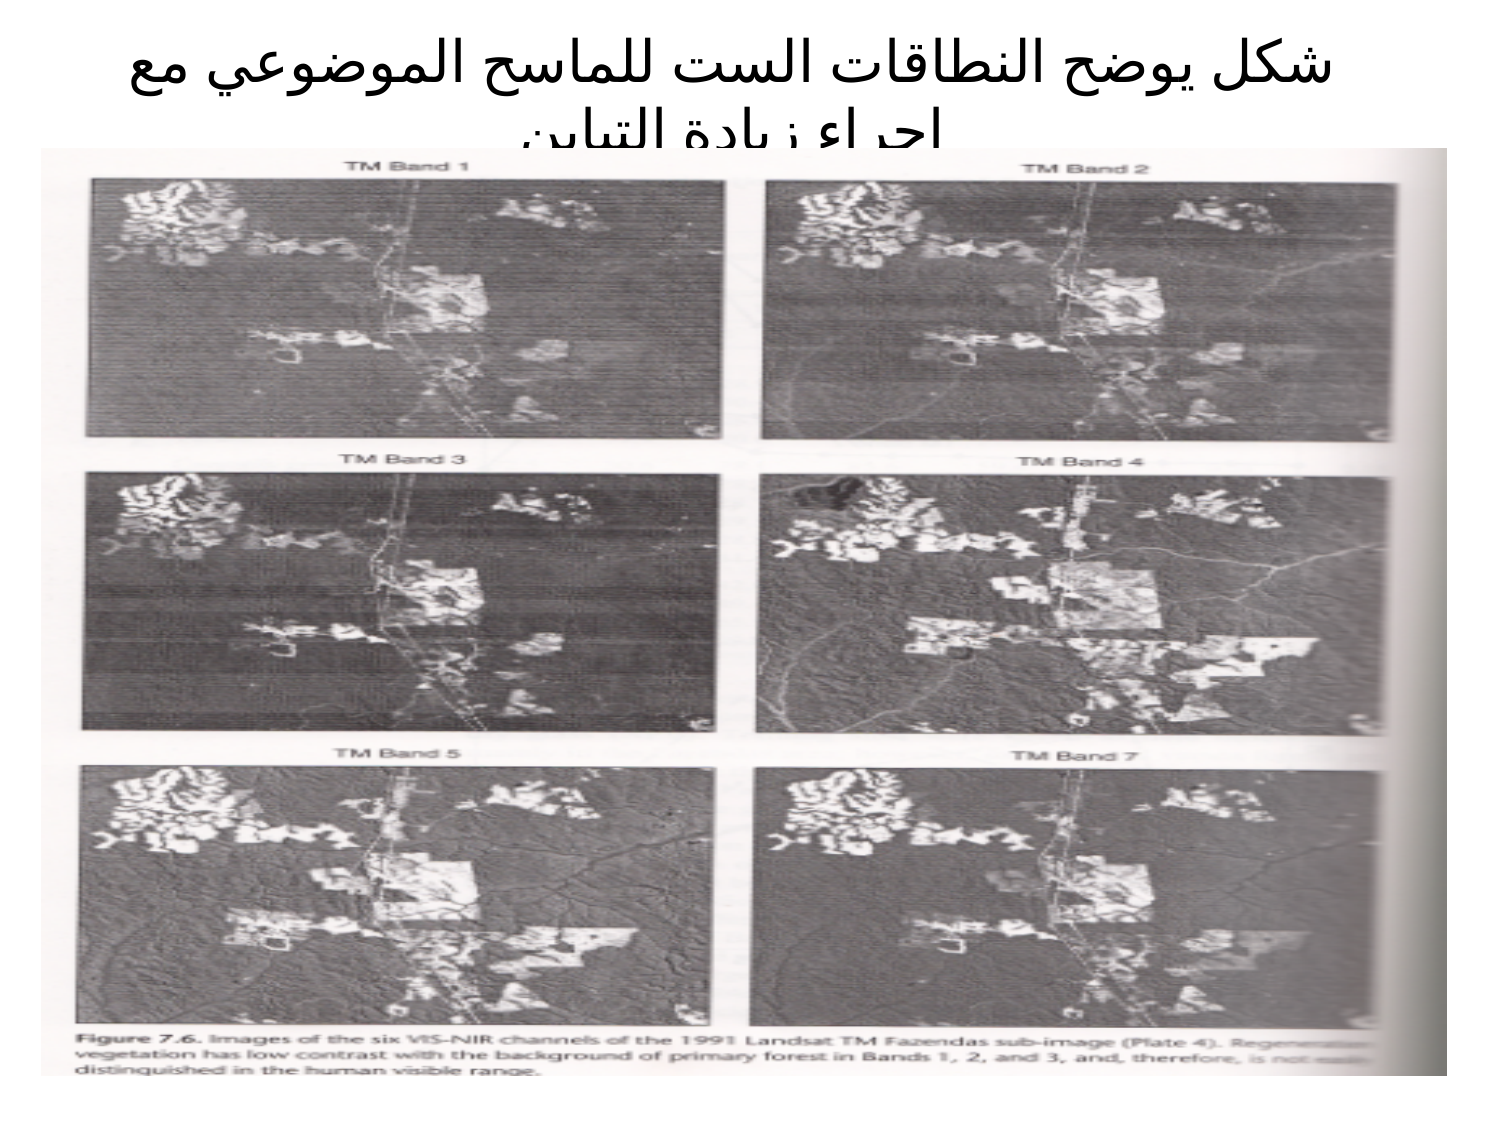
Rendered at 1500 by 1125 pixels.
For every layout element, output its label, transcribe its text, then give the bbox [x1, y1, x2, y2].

picture [41, 148, 1448, 1076]
title شكل يوضح النطاقات الست للماسح الموضوعي مع اجراء زيادة التباين [57, 0, 1408, 146]
